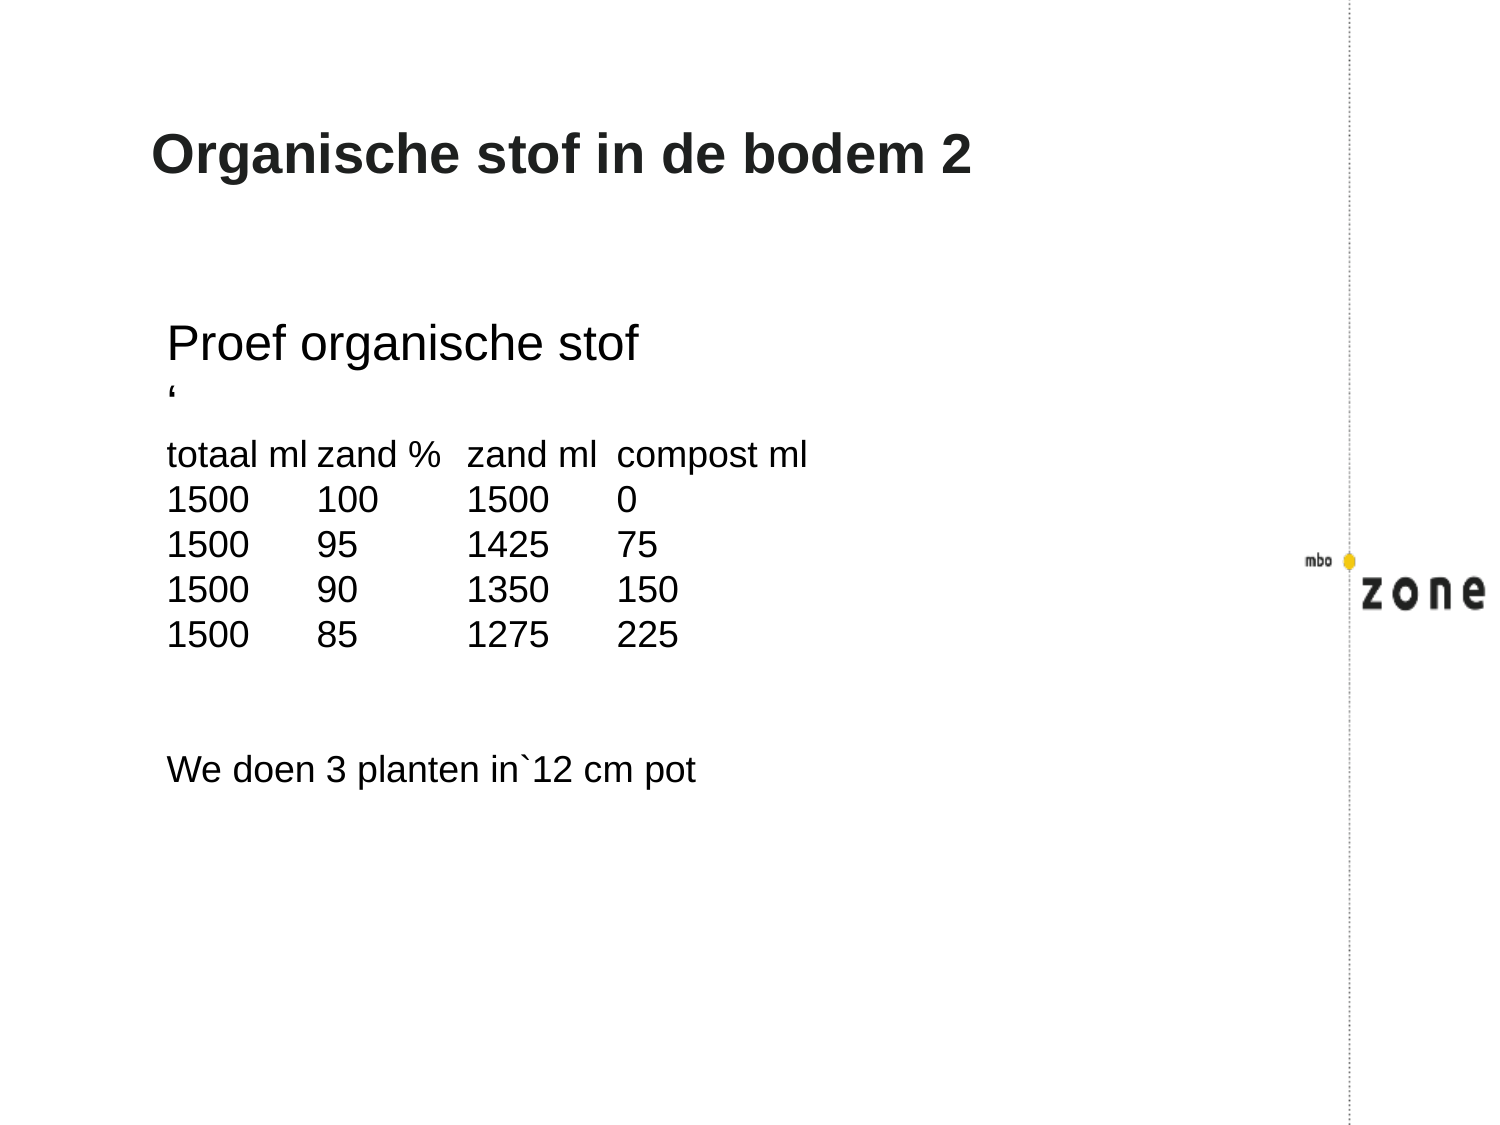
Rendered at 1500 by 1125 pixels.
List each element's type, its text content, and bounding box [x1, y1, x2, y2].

title Organische stof in de bodem 2 [151, 43, 1239, 186]
picture [1197, 0, 1500, 1125]
text_box Proef organische stof ‘ totaal ml zand % zand ml compost ml 1500 100 1500 0 1500 95 1425 75 1500 90 1350 150 1500 85 1275 225 We doen 3 planten in`12 cm pot [151, 302, 1400, 798]
